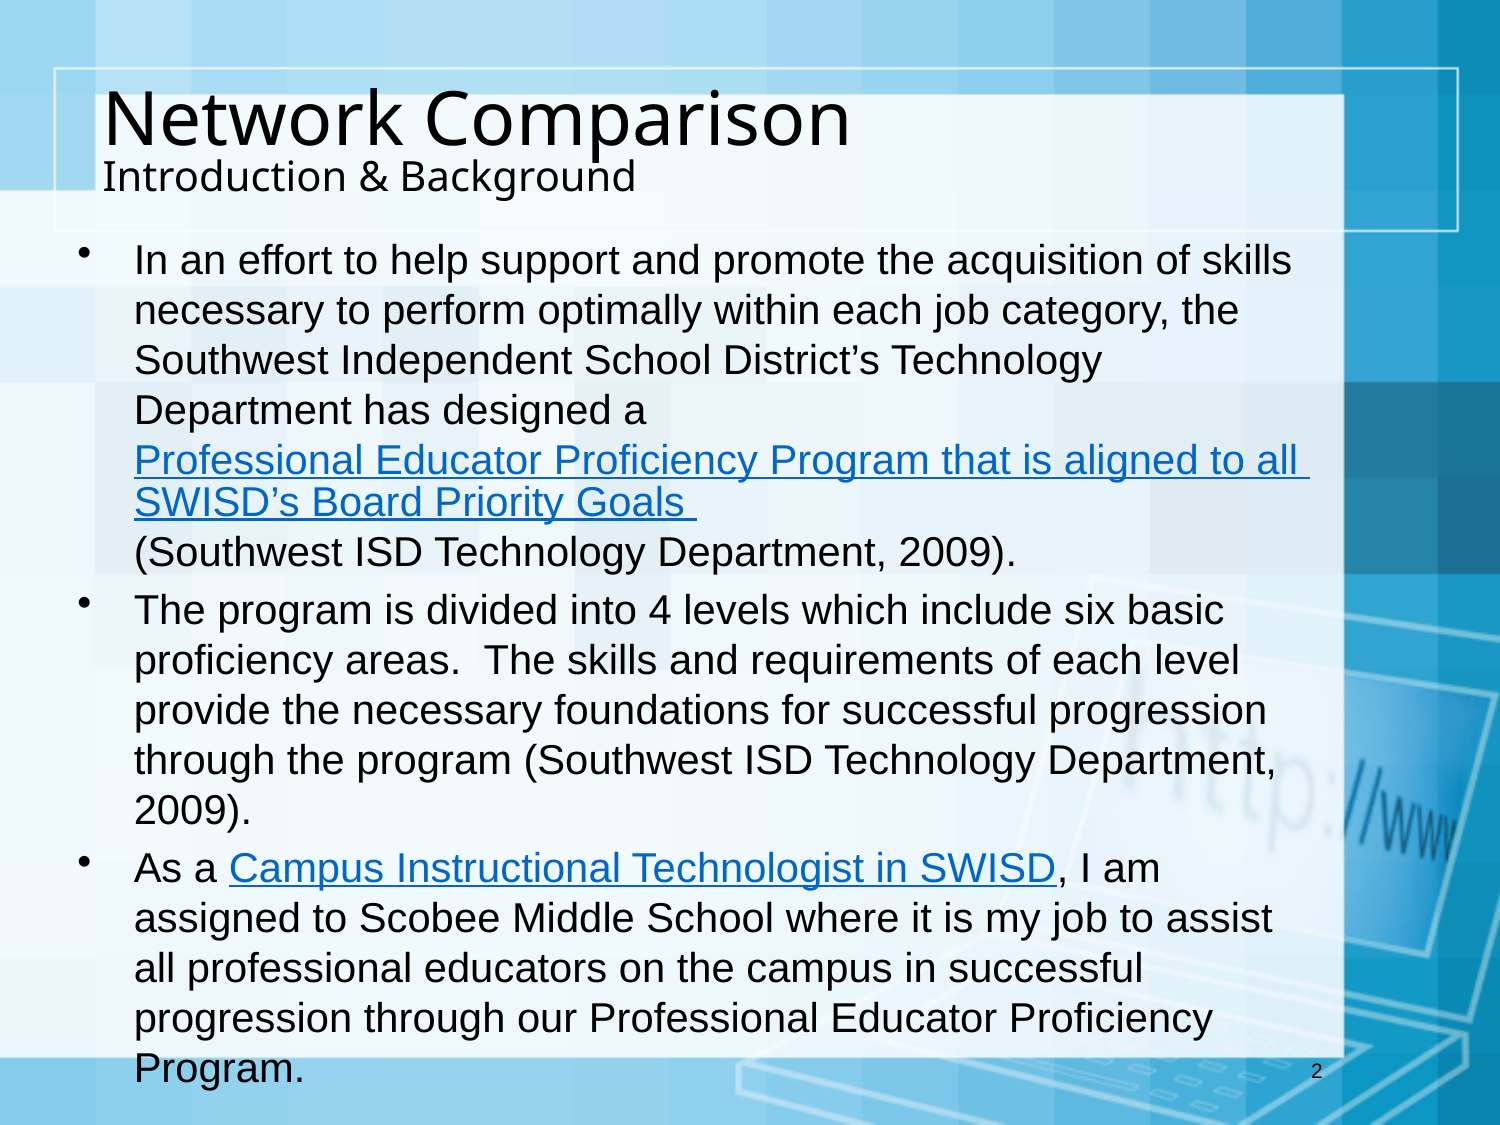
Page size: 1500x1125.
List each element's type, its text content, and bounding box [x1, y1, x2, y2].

picture [0, 0, 1500, 1125]
slide_number 2 [1124, 1049, 1338, 1125]
title Network Comparison Introduction & Background [87, 87, 1338, 201]
list In an effort to help support and promote the acquisition of skills necessary to perform optimally within each job category, the Southwest Independent School District’s Technology Department has designed a Professional Educator Proficiency Program that is aligned to all SWISD’s Board Priority Goals (Southwest ISD Technology Department, 2009). The program is divided into 4 levels which include six basic proficiency areas. The skills and requirements of each level provide the necessary foundations for successful progression through the program (Southwest ISD Technology Department, 2009). As a Campus Instructional Technologist in SWISD, I am assigned to Scobee Middle School where it is my job to assist all professional educators on the campus in successful progression through our Professional Educator Proficiency Program. [62, 224, 1338, 1051]
